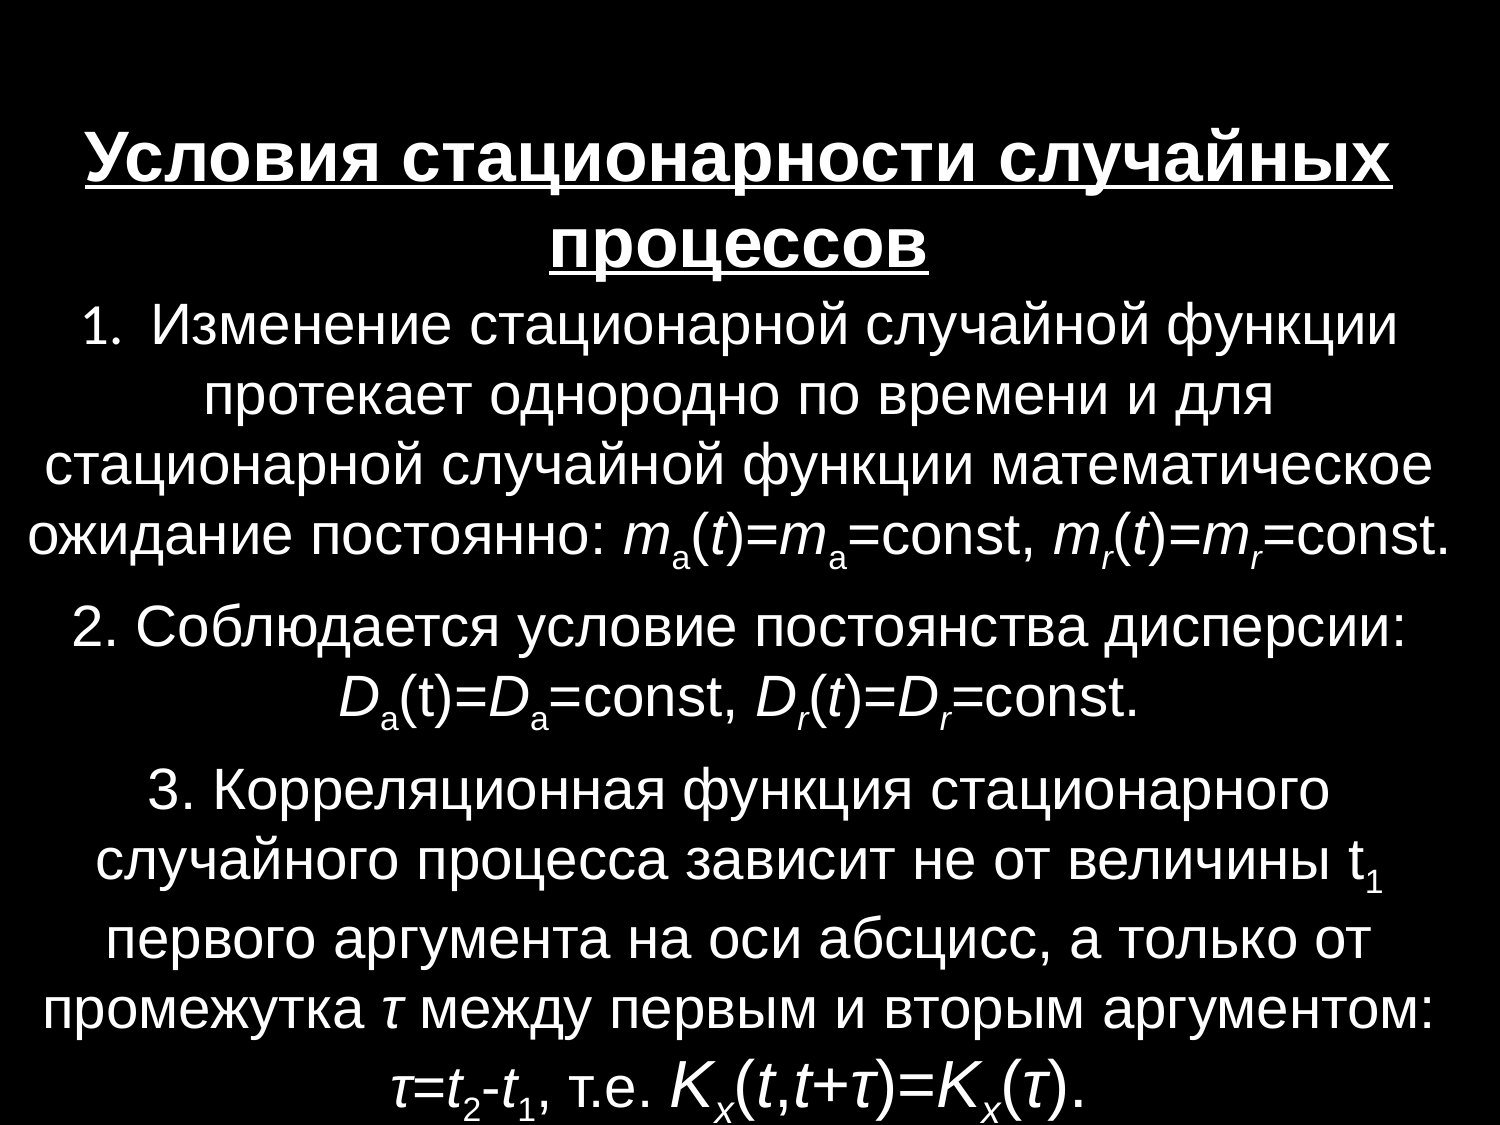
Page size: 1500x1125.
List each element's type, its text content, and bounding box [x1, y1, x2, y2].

text_box Условия стационарности случайных процессов [0, 101, 1478, 278]
text_box 1. Изменение стационарной случайной функции протекает однородно по времени и для стационарной случайной функции математическое ожидание постоянно: ma(t)=ma=const, mr(t)=mr=const. 2. Соблюдается условие постоянства дисперсии: Da(t)=Da=const, Dr(t)=Dr=const. 3. Корреляционная функция стационарного случайного процесса зависит не от величины t1 первого аргумента на оси абсцисс, а только от промежутка τ между первым и вторым аргументом: τ=t2-t1, т.е. Kx(t,t+τ)=Kx(τ). [0, 278, 1479, 988]
